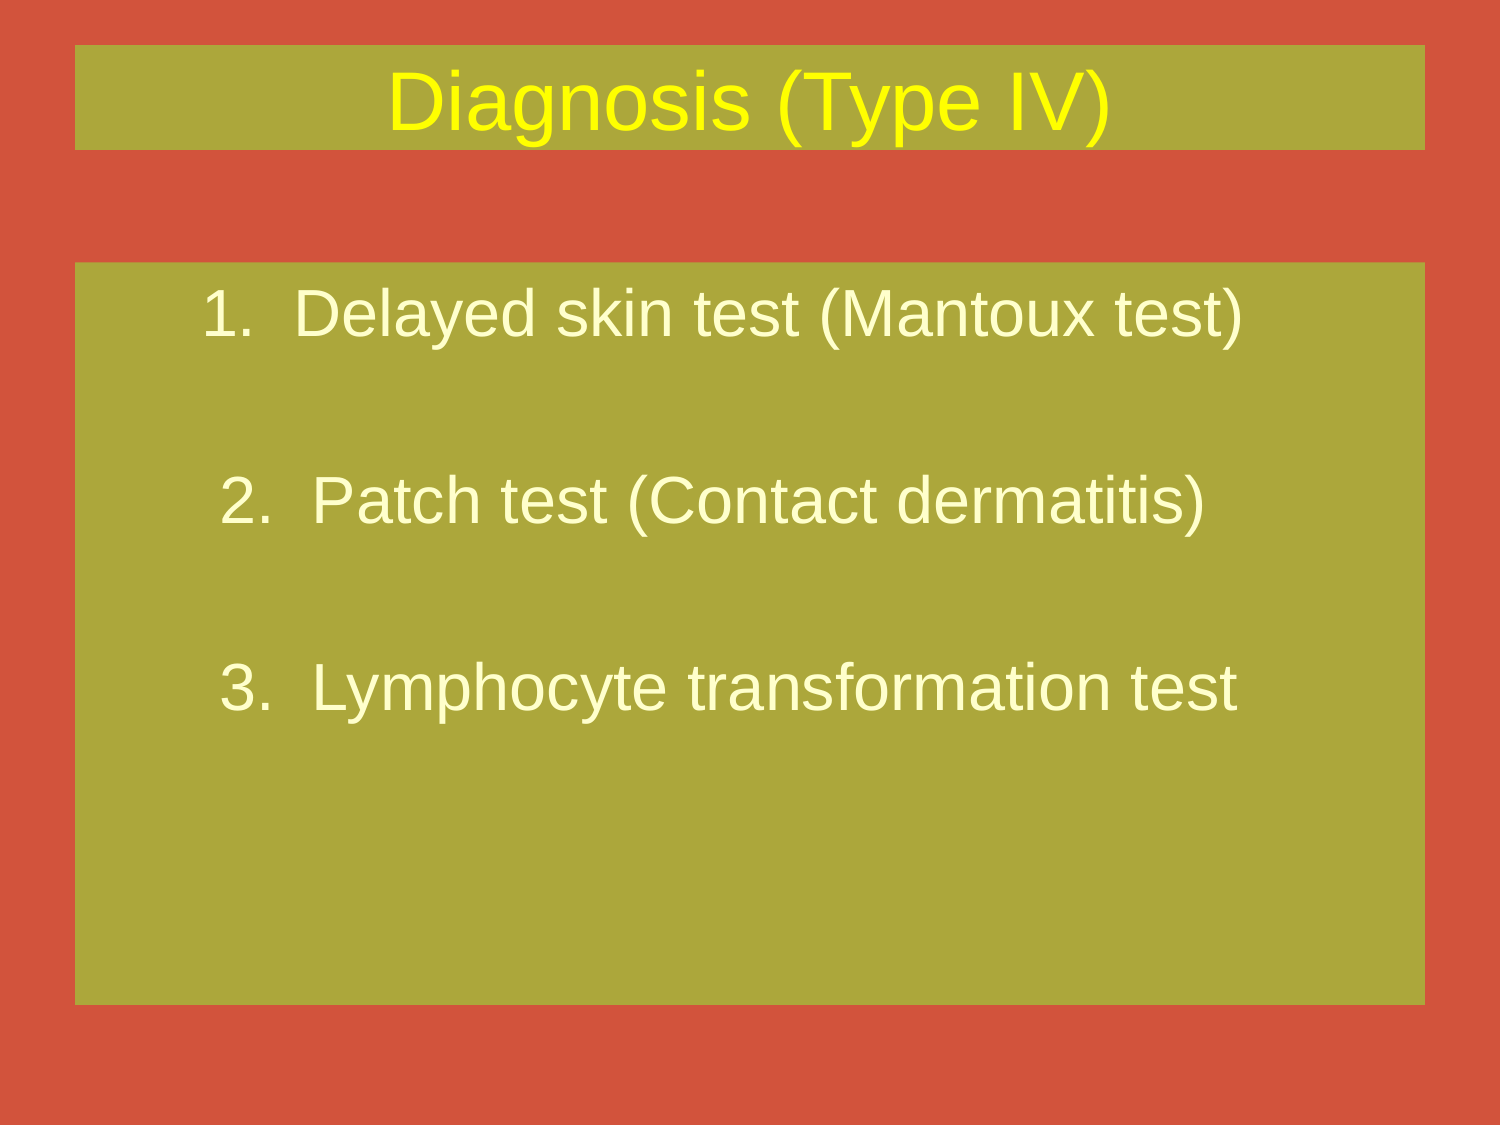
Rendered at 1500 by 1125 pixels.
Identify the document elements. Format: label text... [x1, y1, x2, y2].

title Diagnosis (Type IV) [75, 45, 1425, 150]
list 1. Delayed skin test (Mantoux test) 2. Patch test (Contact dermatitis) 3. Lymphocyte transformation test [75, 262, 1425, 1005]
